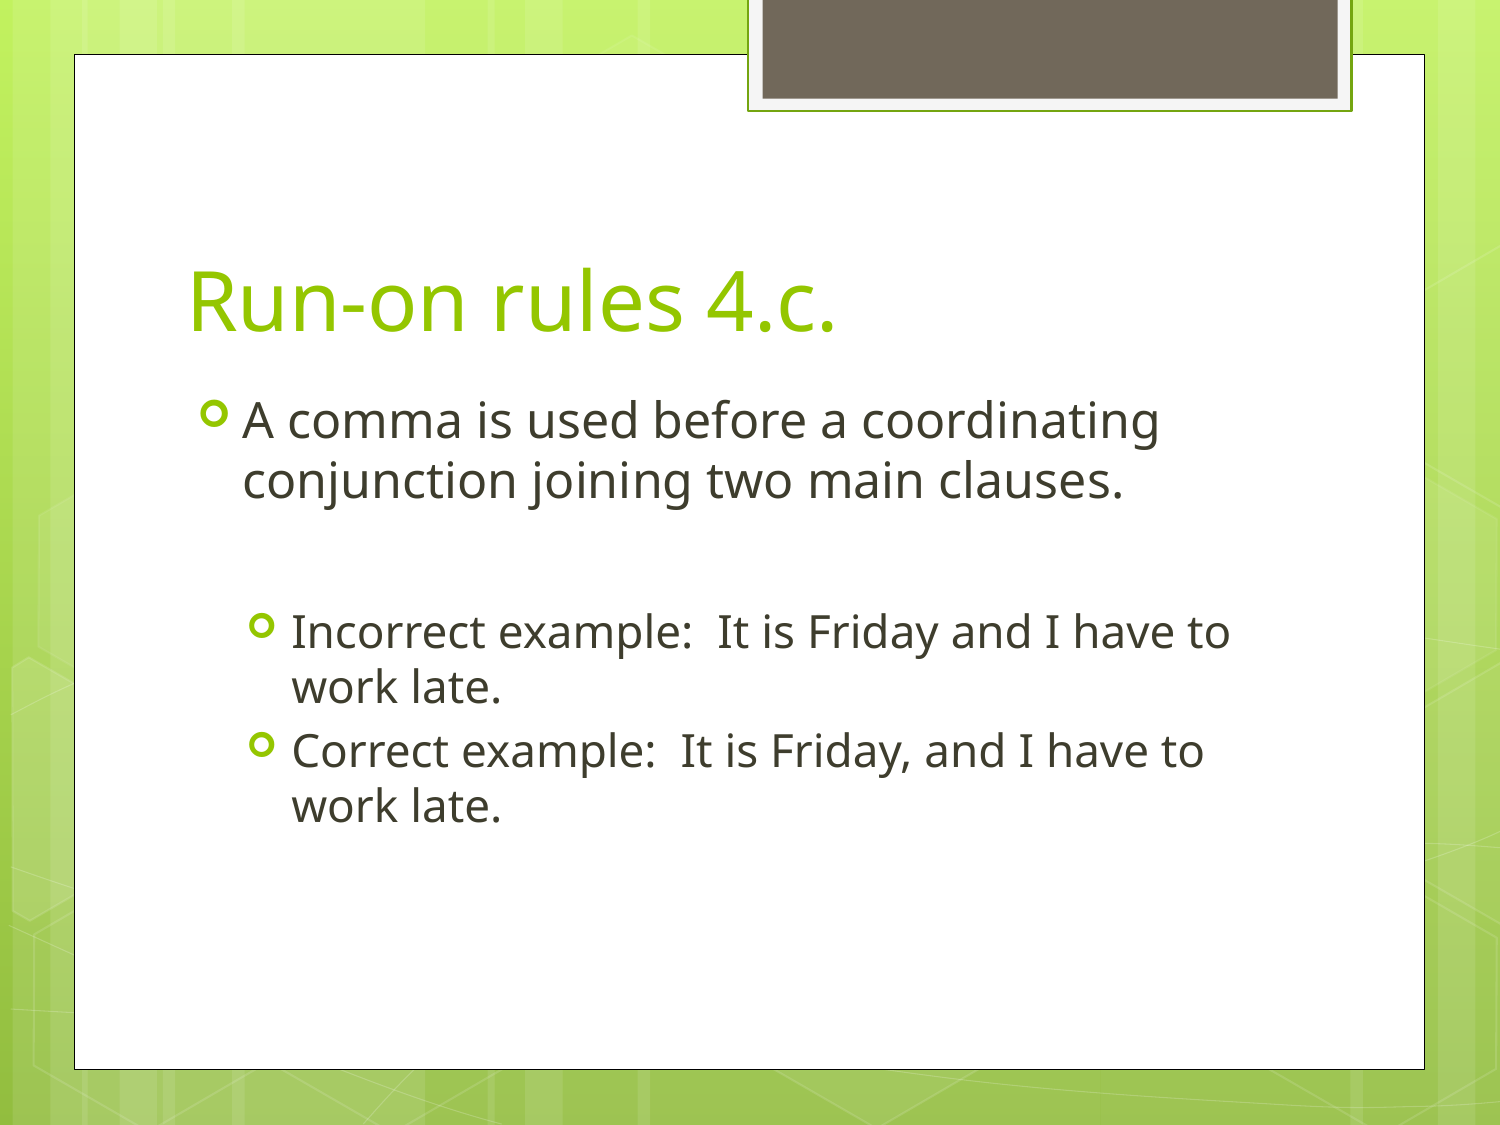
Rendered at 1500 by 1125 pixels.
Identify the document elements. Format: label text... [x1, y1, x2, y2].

list A comma is used before a coordinating conjunction joining two main clauses. Incorrect example: It is Friday and I have to work late. Correct example: It is Friday, and I have to work late. [171, 381, 1283, 957]
title Run-on rules 4.c. [171, 168, 1324, 357]
